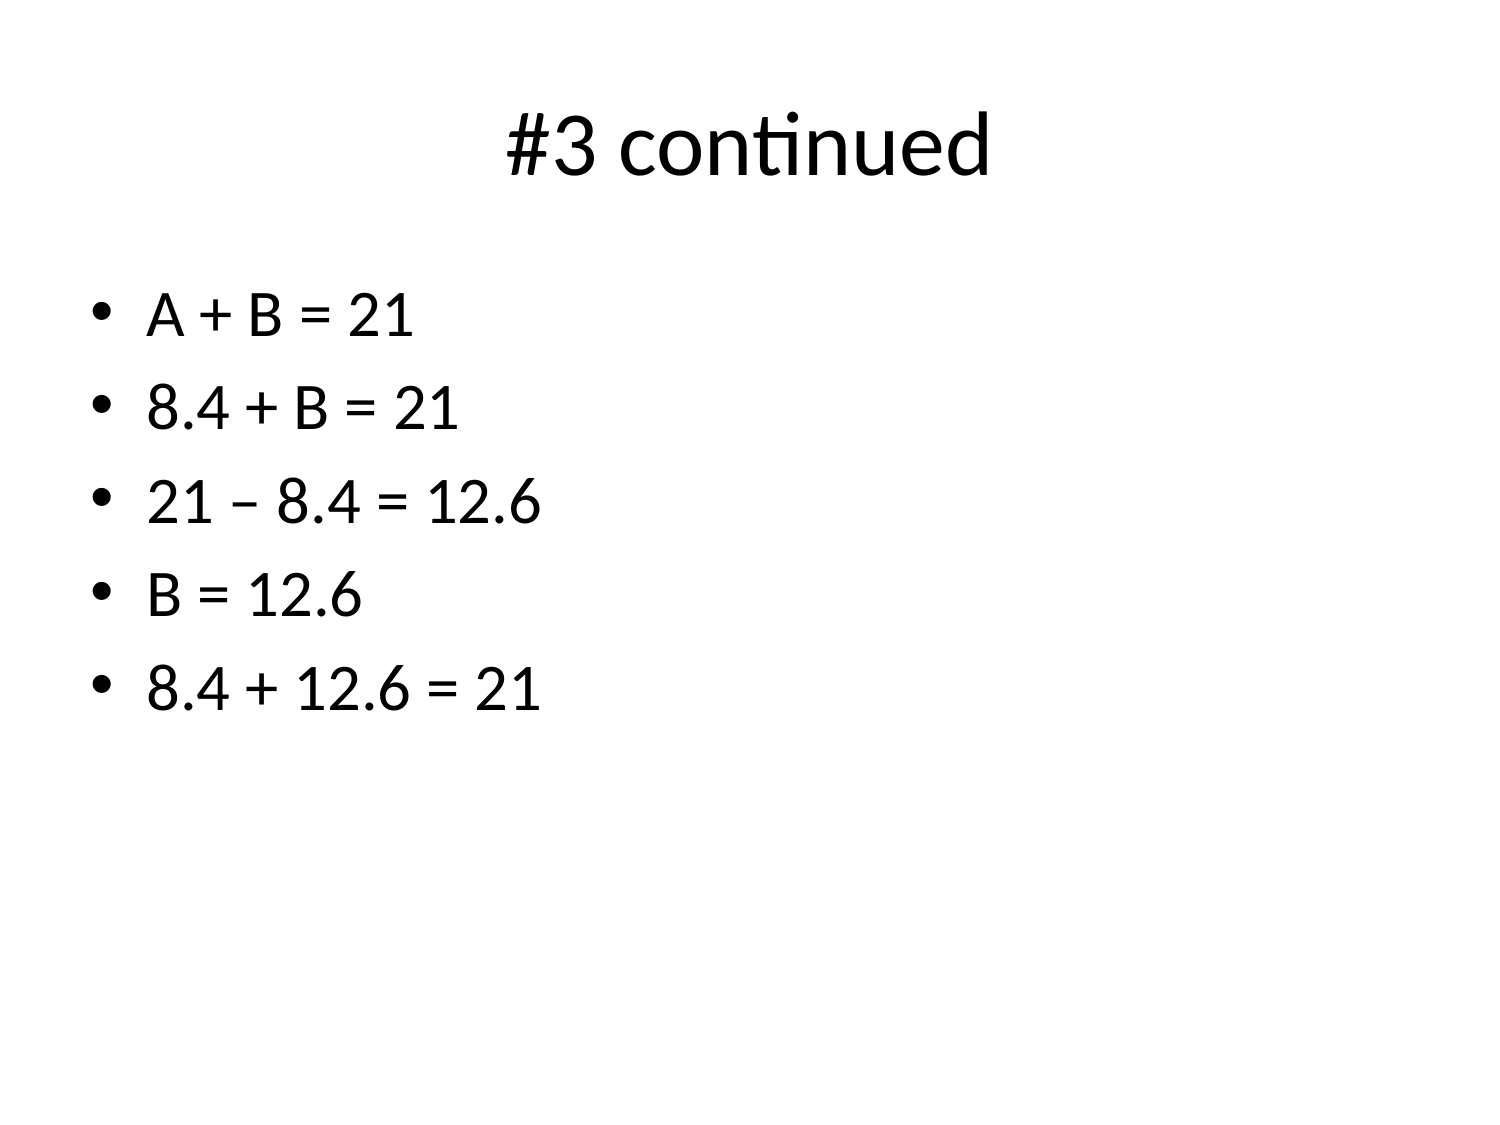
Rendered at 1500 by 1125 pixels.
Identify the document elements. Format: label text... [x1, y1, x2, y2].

list A + B = 21 8.4 + B = 21 21 – 8.4 = 12.6 B = 12.6 8.4 + 12.6 = 21 [75, 262, 1425, 1005]
title #3 continued [75, 45, 1425, 233]
